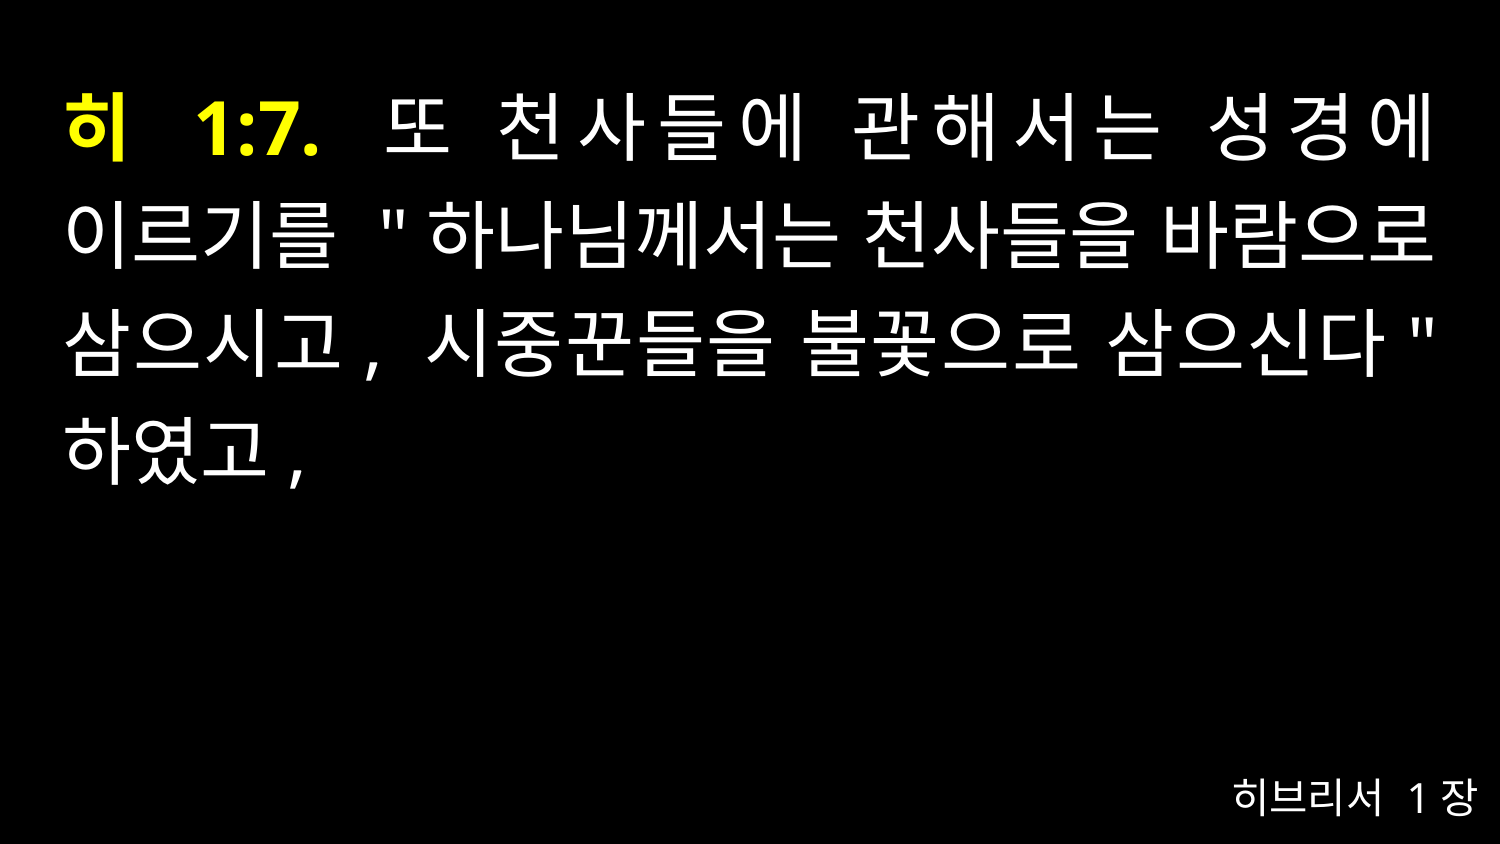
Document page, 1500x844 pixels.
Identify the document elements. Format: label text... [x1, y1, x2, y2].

subtitle 히브리서 1장 [916, 770, 1500, 844]
title 히 1:7. 또 천사들에 관해서는 성경에 이르기를 "하나님께서는 천사들을 바람으로 삼으시고, 시중꾼들을 불꽃으로 삼으신다" 하였고, [0, 0, 1500, 844]
